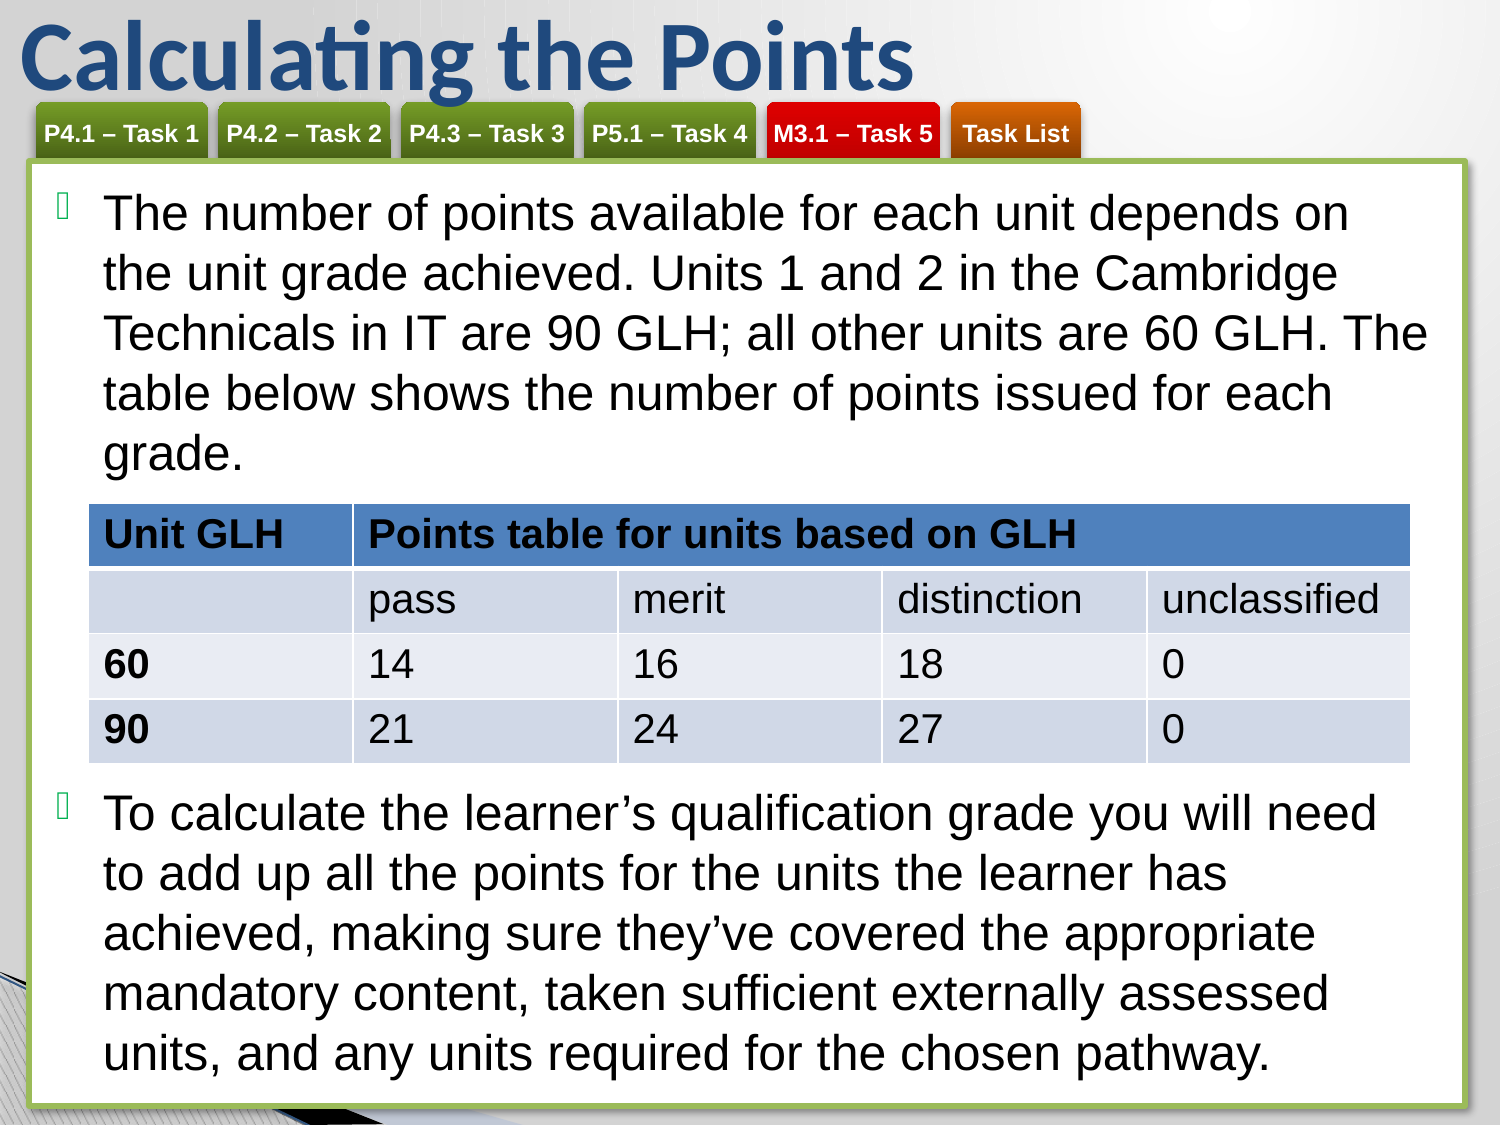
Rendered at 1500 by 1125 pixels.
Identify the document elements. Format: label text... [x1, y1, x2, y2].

title Calculating the Points [5, 0, 1270, 102]
table_cell 60 [89, 634, 352, 698]
table_cell 16 [619, 634, 881, 698]
table_cell 18 [883, 634, 1146, 698]
table_cell unclassified [1148, 571, 1410, 633]
picture [281, 1114, 303, 1125]
table_header Points table for units based on GLH [354, 504, 1410, 566]
table_cell distinction [883, 571, 1146, 633]
table_cell 0 [1148, 700, 1410, 763]
text_box The number of points available for each unit depends on the unit grade achieved. Units 1 and 2 in the Cambridge Technicals in IT are 90 GLH; all other units are 60 GLH. The table below shows the number of points issued for each grade. To calculate the learner’s qualification grade you will need to add up all the points for the units the learner has achieved, making sure they’ve covered the appropriate mandatory content, taken sufficient externally assessed units, and any units required for the chosen pathway. [41, 172, 1447, 1088]
table_cell pass [354, 571, 617, 633]
table_cell 14 [354, 634, 617, 698]
table_cell 21 [354, 700, 617, 763]
table_cell 27 [883, 700, 1146, 763]
table_cell 0 [1148, 634, 1410, 698]
table_cell merit [619, 571, 881, 633]
table_cell 24 [619, 700, 881, 763]
text_box e [551, 0, 603, 5]
table_header Unit GLH [89, 504, 352, 566]
table_cell [89, 571, 352, 633]
table_cell 90 [89, 700, 352, 763]
